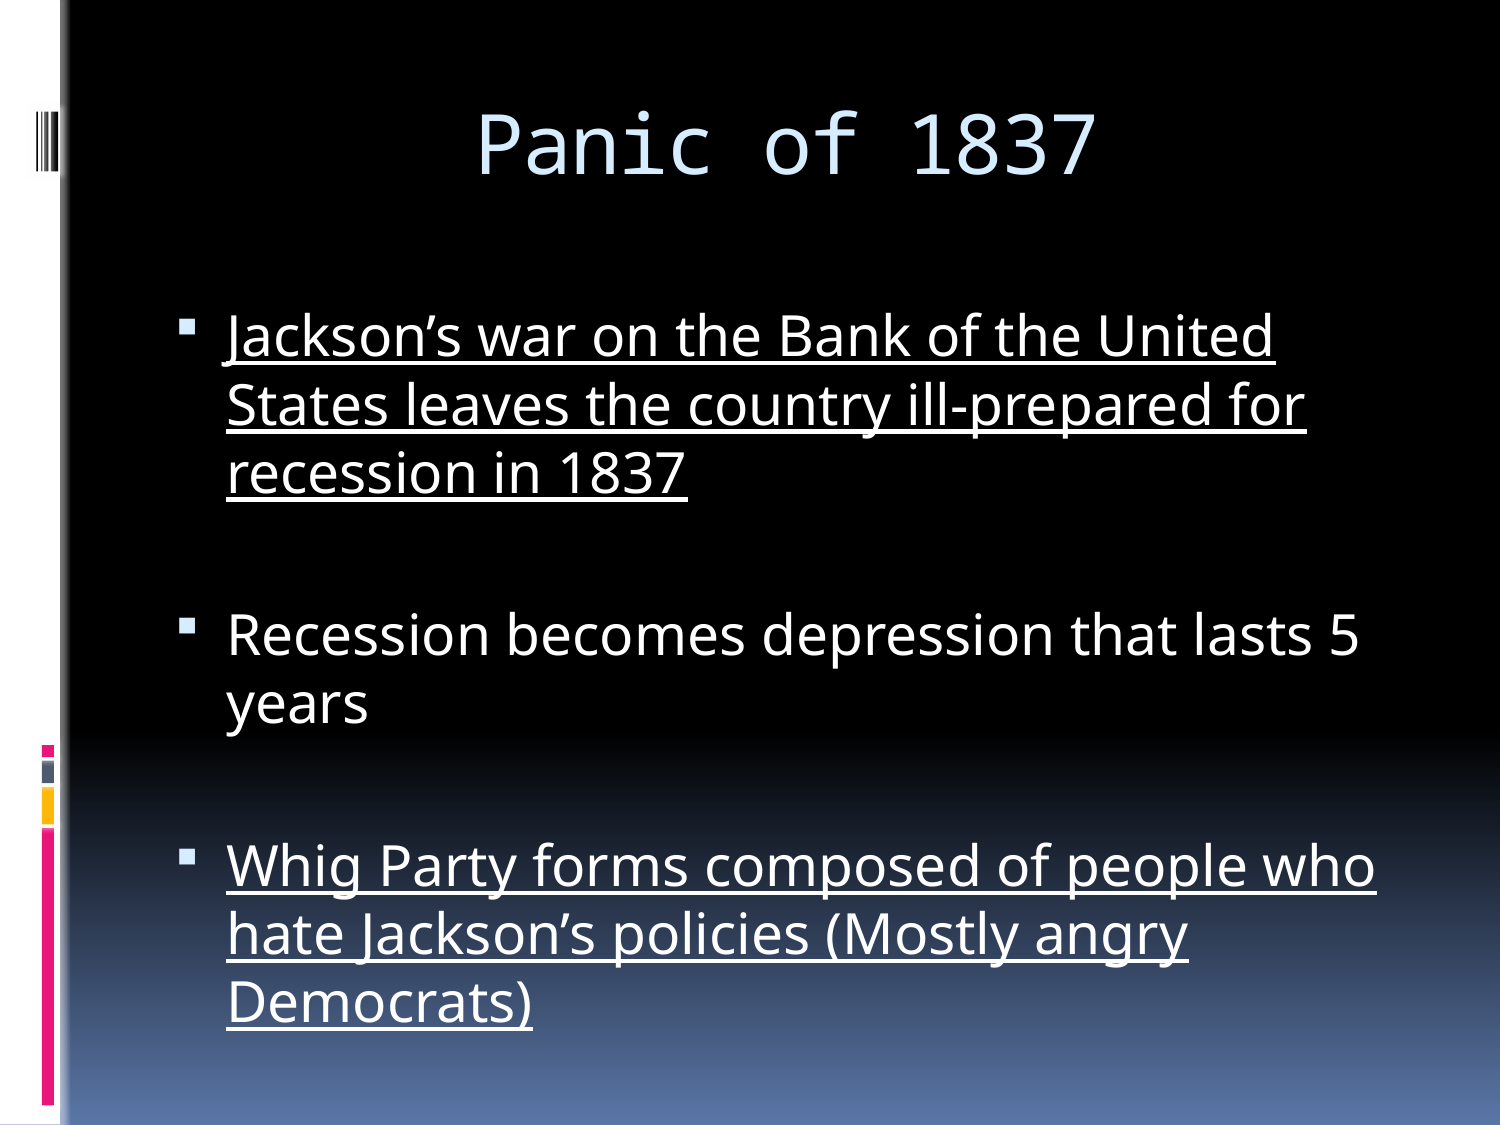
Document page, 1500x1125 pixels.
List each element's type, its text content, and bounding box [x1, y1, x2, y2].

title Panic of 1837 [150, 83, 1425, 234]
list Jackson’s war on the Bank of the United States leaves the country ill-prepared for recession in 1837 Recession becomes depression that lasts 5 years Whig Party forms composed of people who hate Jackson’s policies (Mostly angry Democrats) [150, 292, 1425, 1043]
